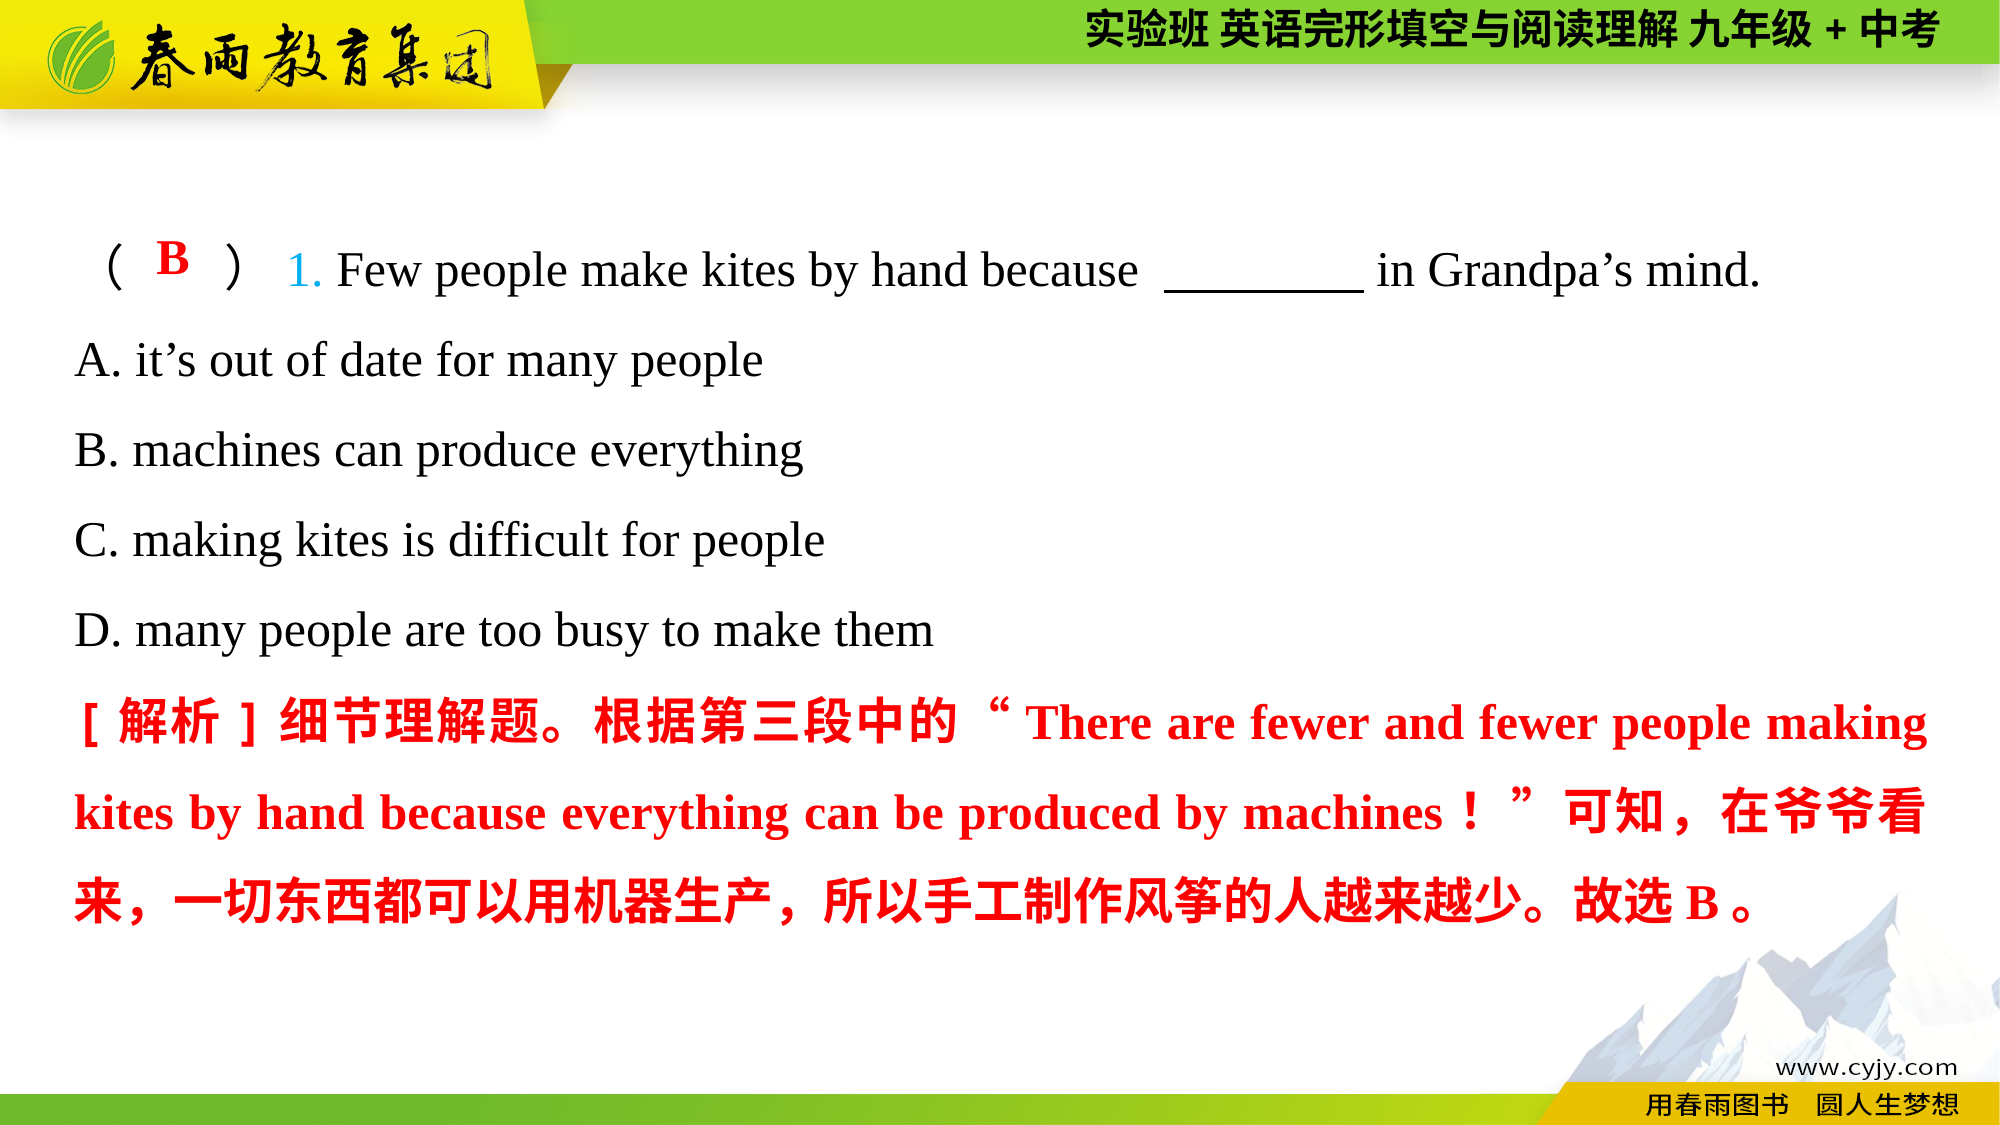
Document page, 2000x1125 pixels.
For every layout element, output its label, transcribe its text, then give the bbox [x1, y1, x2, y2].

text_box [解析]细节理解题。根据第三段中的“There are fewer and fewer people making kites by hand because everything can be produced by machines！”可知，在爷爷看来，一切东西都可以用机器生产，所以手工制作风筝的人越来越少。故选B。 [58, 652, 1943, 938]
picture [0, 0, 2000, 1125]
list （ ）1. Few people make kites by hand because in Grandpa’s mind. A. it’s out of date for many people B. machines can produce everything C. making kites is difficult for people D. many people are too busy to make them [59, 198, 1944, 668]
text_box B [141, 217, 205, 292]
